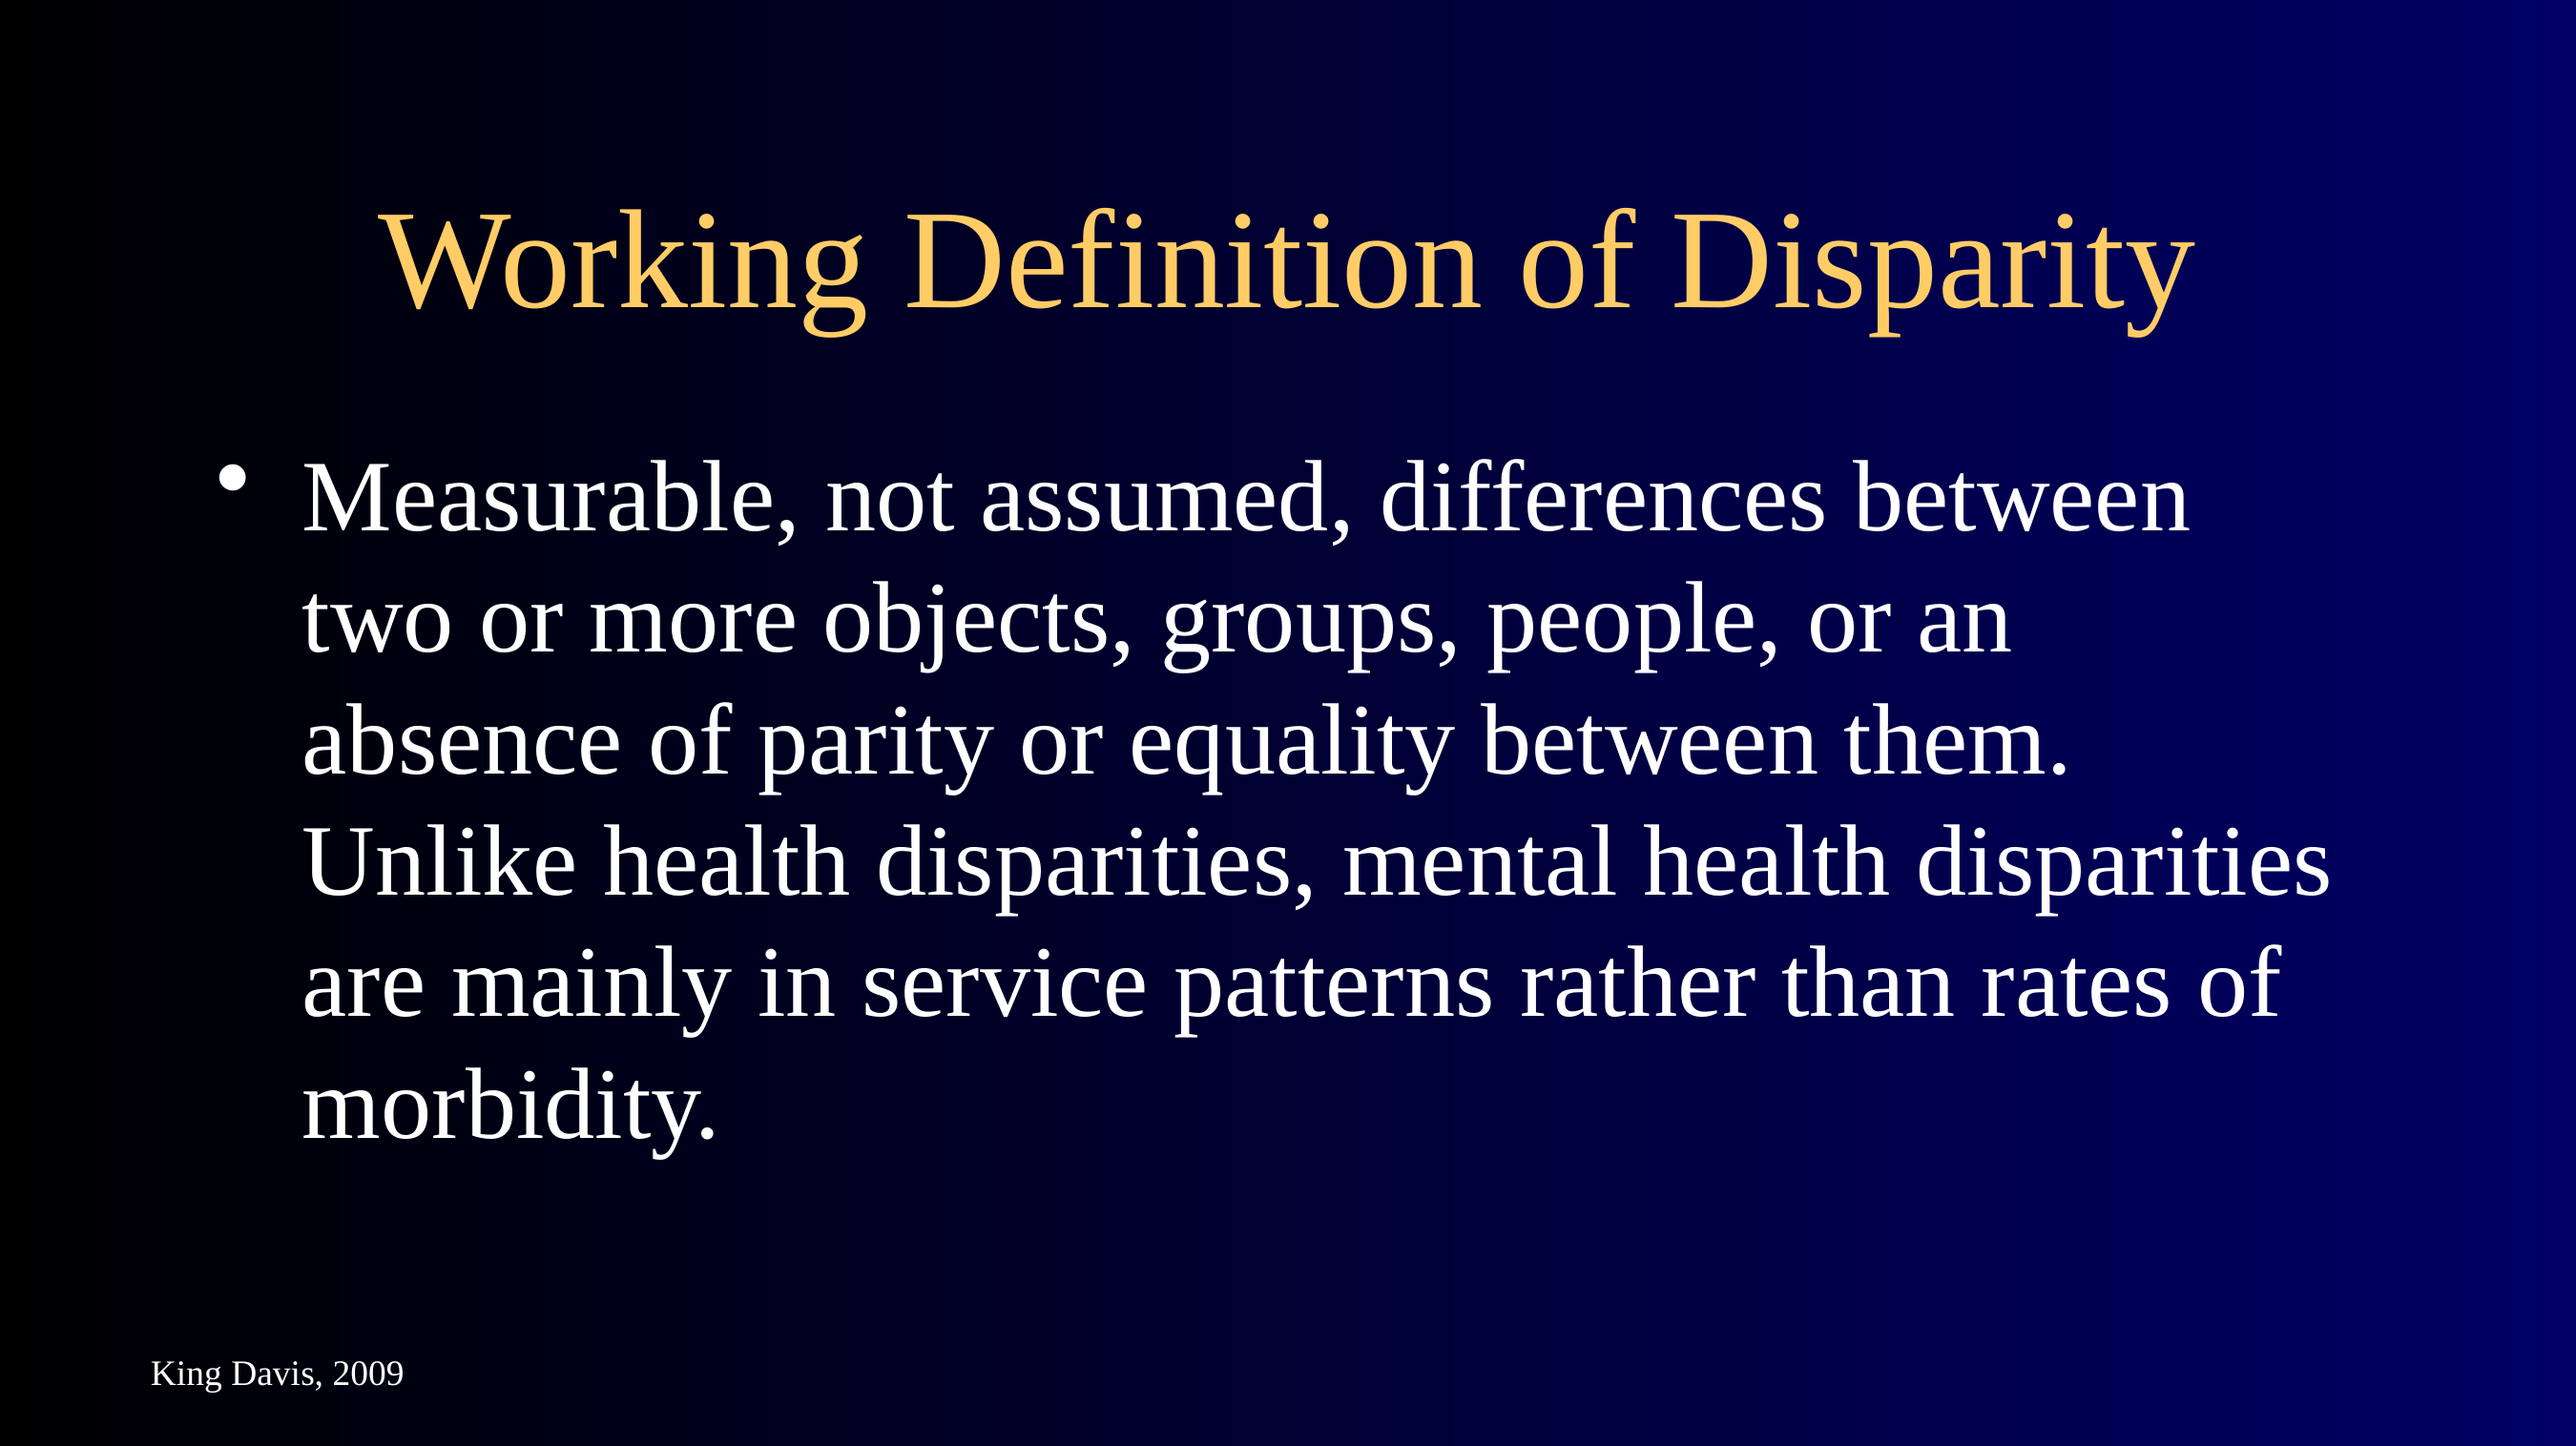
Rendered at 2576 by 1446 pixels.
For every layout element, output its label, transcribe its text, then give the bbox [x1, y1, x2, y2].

text_box King Davis, 2009 [136, 1342, 767, 1400]
list Measurable, not assumed, differences between two or more objects, groups, people, or an absence of parity or equality between them. Unlike health disparities, mental health disparities are mainly in service patterns rather than rates of morbidity. [193, 417, 2383, 1286]
title Working Definition of Disparity [193, 130, 2383, 372]
